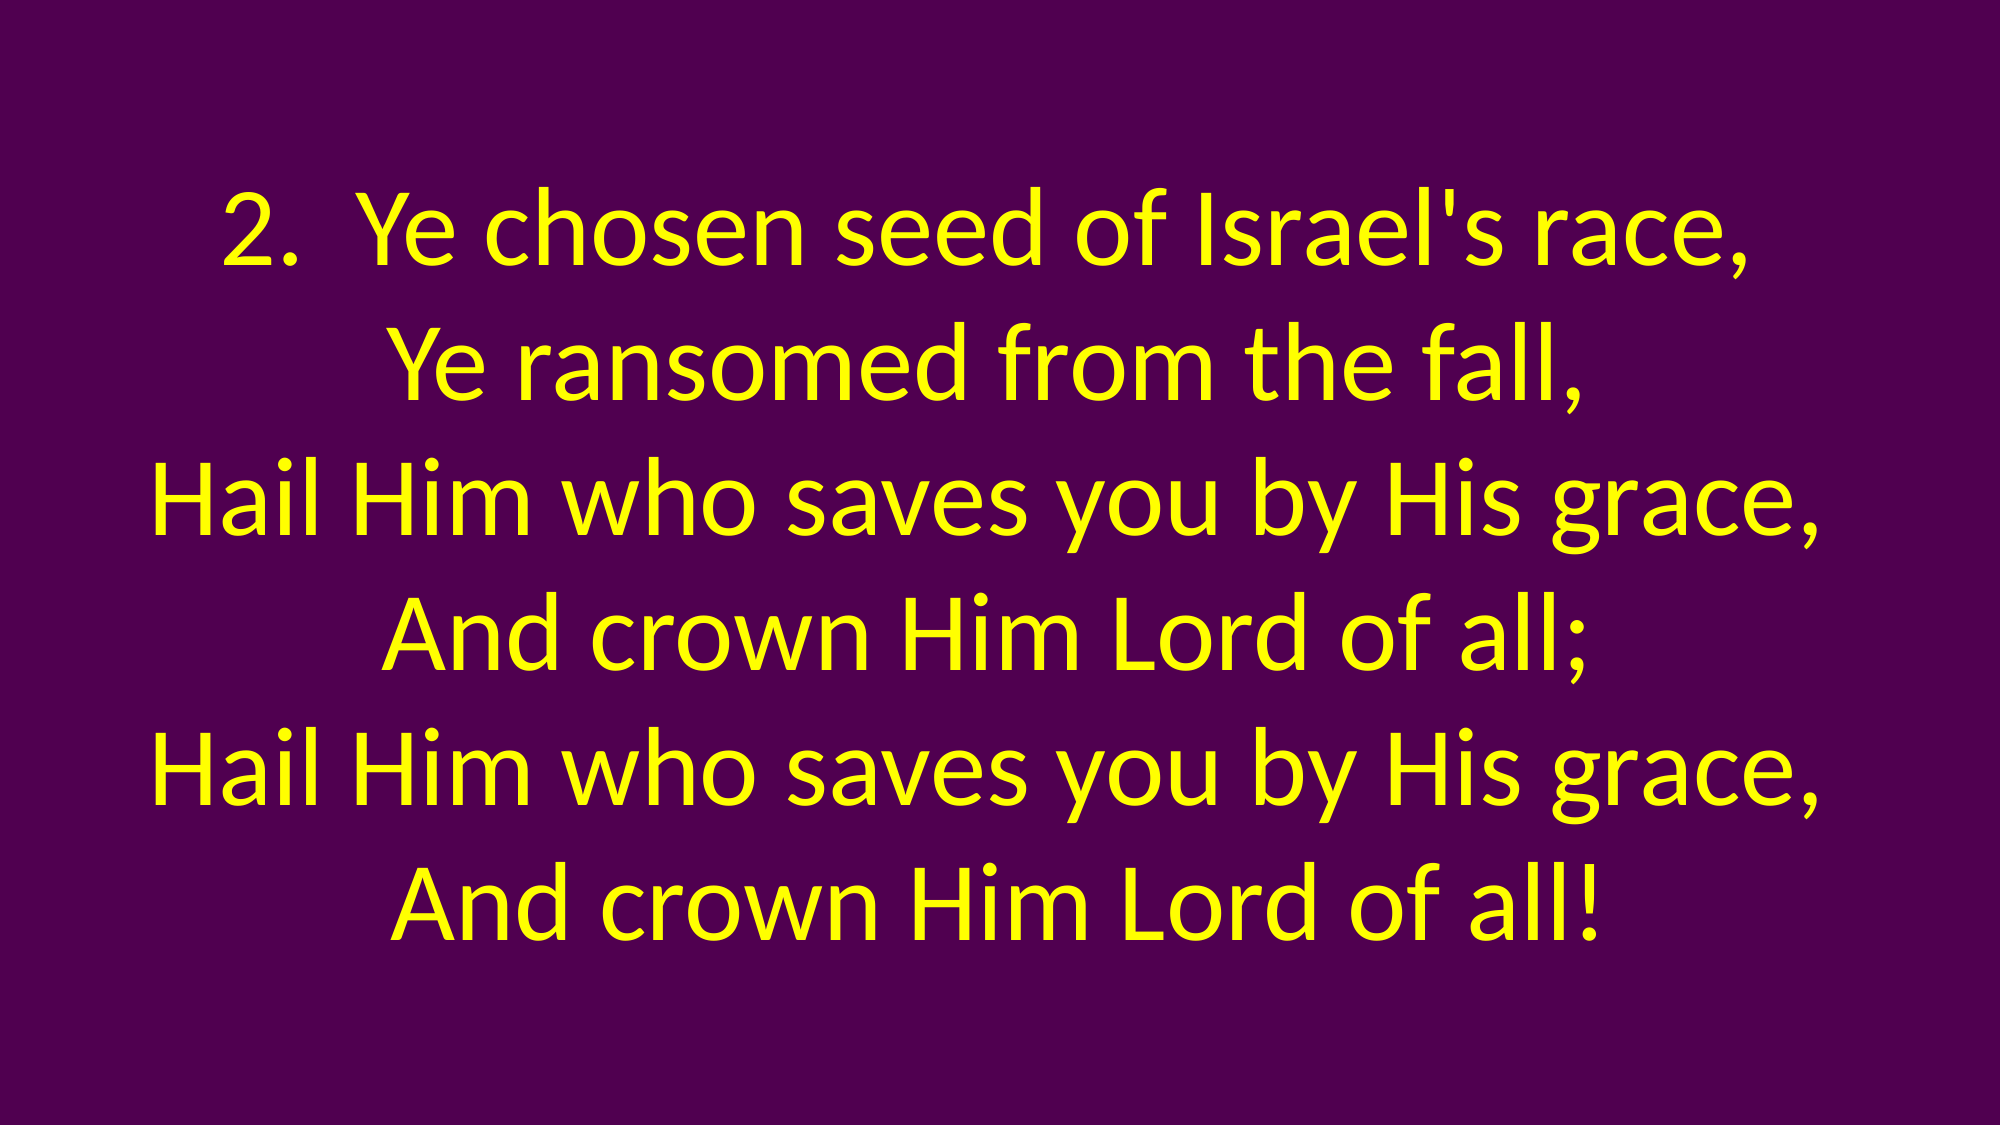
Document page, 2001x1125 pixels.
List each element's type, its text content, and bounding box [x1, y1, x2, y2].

text_box 2. Ye chosen seed of Israel's race, Ye ransomed from the fall, Hail Him who saves you by His grace, And crown Him Lord of all; Hail Him who saves you by His grace, And crown Him Lord of all! [0, 145, 2000, 971]
